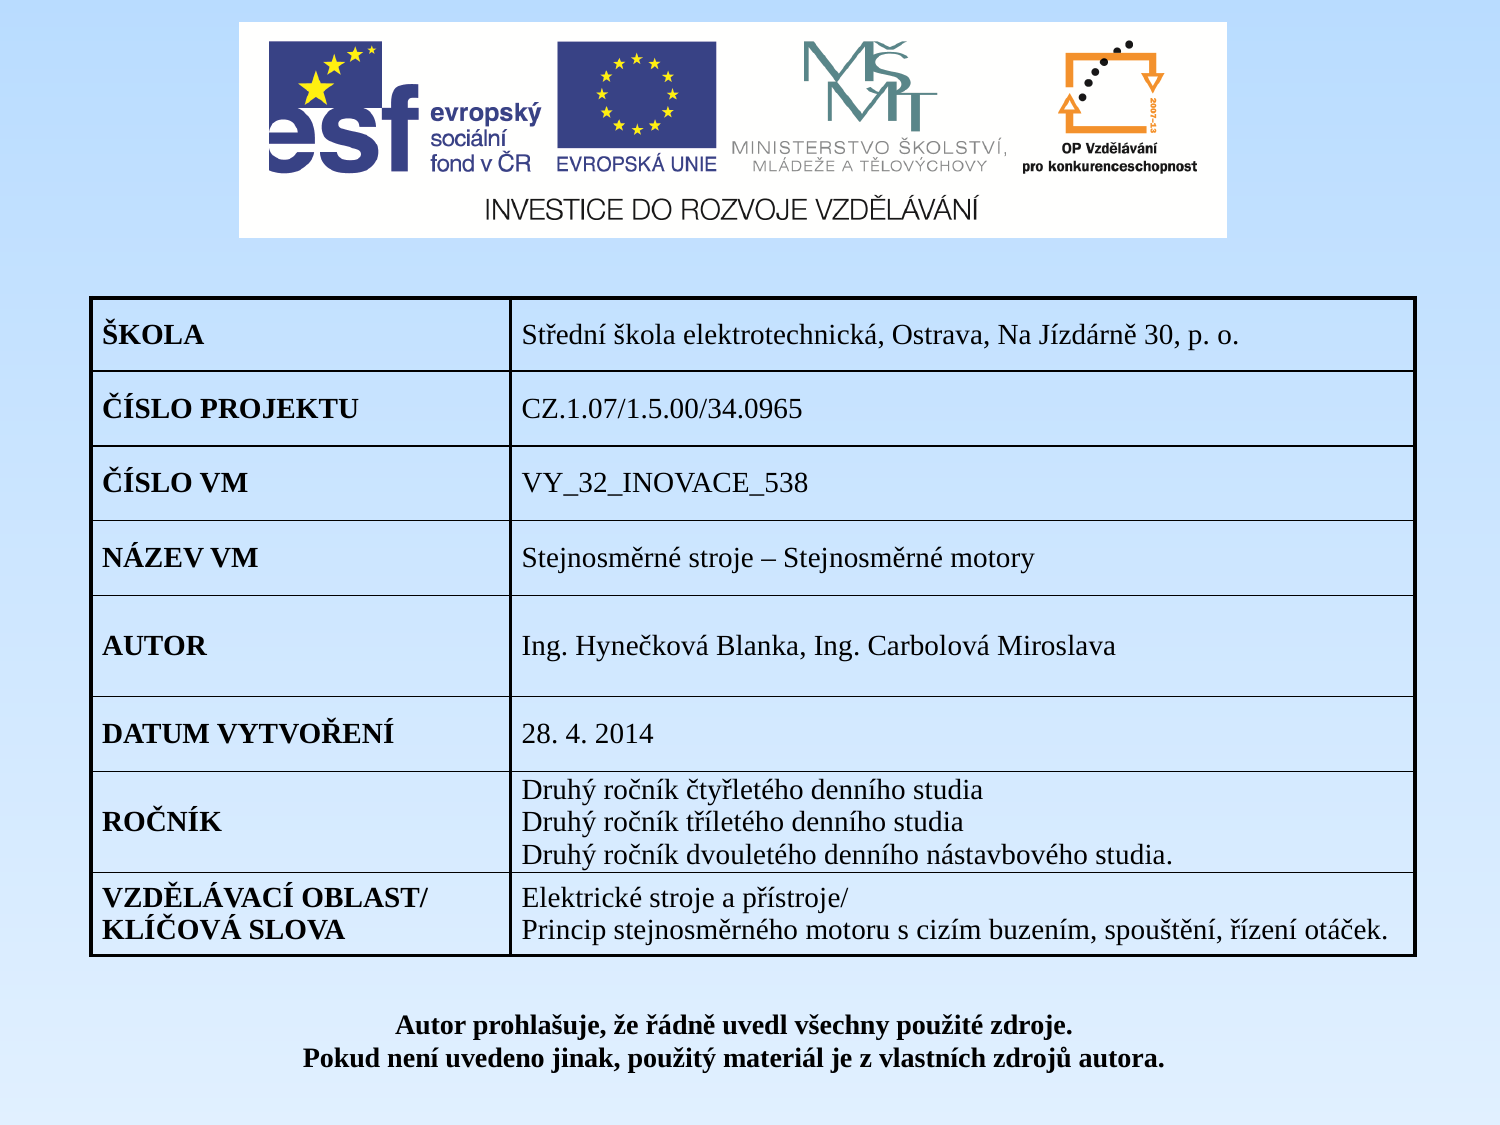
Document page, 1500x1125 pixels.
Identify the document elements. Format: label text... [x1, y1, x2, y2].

table_cell ČÍSLO PROJEKTU [93, 372, 509, 445]
table_cell VY_32_INOVACE_538 [512, 447, 1413, 520]
text_box Autor prohlašuje, že řádně uvedl všechny použité zdroje. Pokud není uvedeno jinak, použitý materiál je z vlastních zdrojů autora. [242, 998, 1227, 1081]
table_cell Elektrické stroje a přístroje/ Princip stejnosměrného motoru s cizím buzením, spouštění, řízení otáček. [512, 873, 1413, 954]
table_cell VZDĚLÁVACÍ OBLAST/ KLÍČOVÁ SLOVA [93, 873, 509, 954]
table_cell Stejnosměrné stroje – Stejnosměrné motory [512, 521, 1413, 595]
table_cell AUTOR [93, 596, 509, 696]
table_cell NÁZEV VM [93, 521, 509, 595]
table_header Střední škola elektrotechnická, Ostrava, Na Jízdárně 30, p. o. [512, 300, 1413, 370]
table_cell CZ.1.07/1.5.00/34.0965 [512, 372, 1413, 445]
table_cell Druhý ročník čtyřletého denního studia Druhý ročník tříletého denního studia Druhý ročník dvouletého denního nástavbového studia. [512, 772, 1413, 872]
table_cell DATUM VYTVOŘENÍ [93, 697, 509, 771]
table_header ŠKOLA [93, 300, 509, 370]
picture [239, 22, 1227, 239]
table_cell ČÍSLO VM [93, 447, 509, 520]
table_cell 28. 4. 2014 [512, 697, 1413, 771]
table_cell Ing. Hynečková Blanka, Ing. Carbolová Miroslava [512, 596, 1413, 696]
table_cell ROČNÍK [93, 772, 509, 872]
